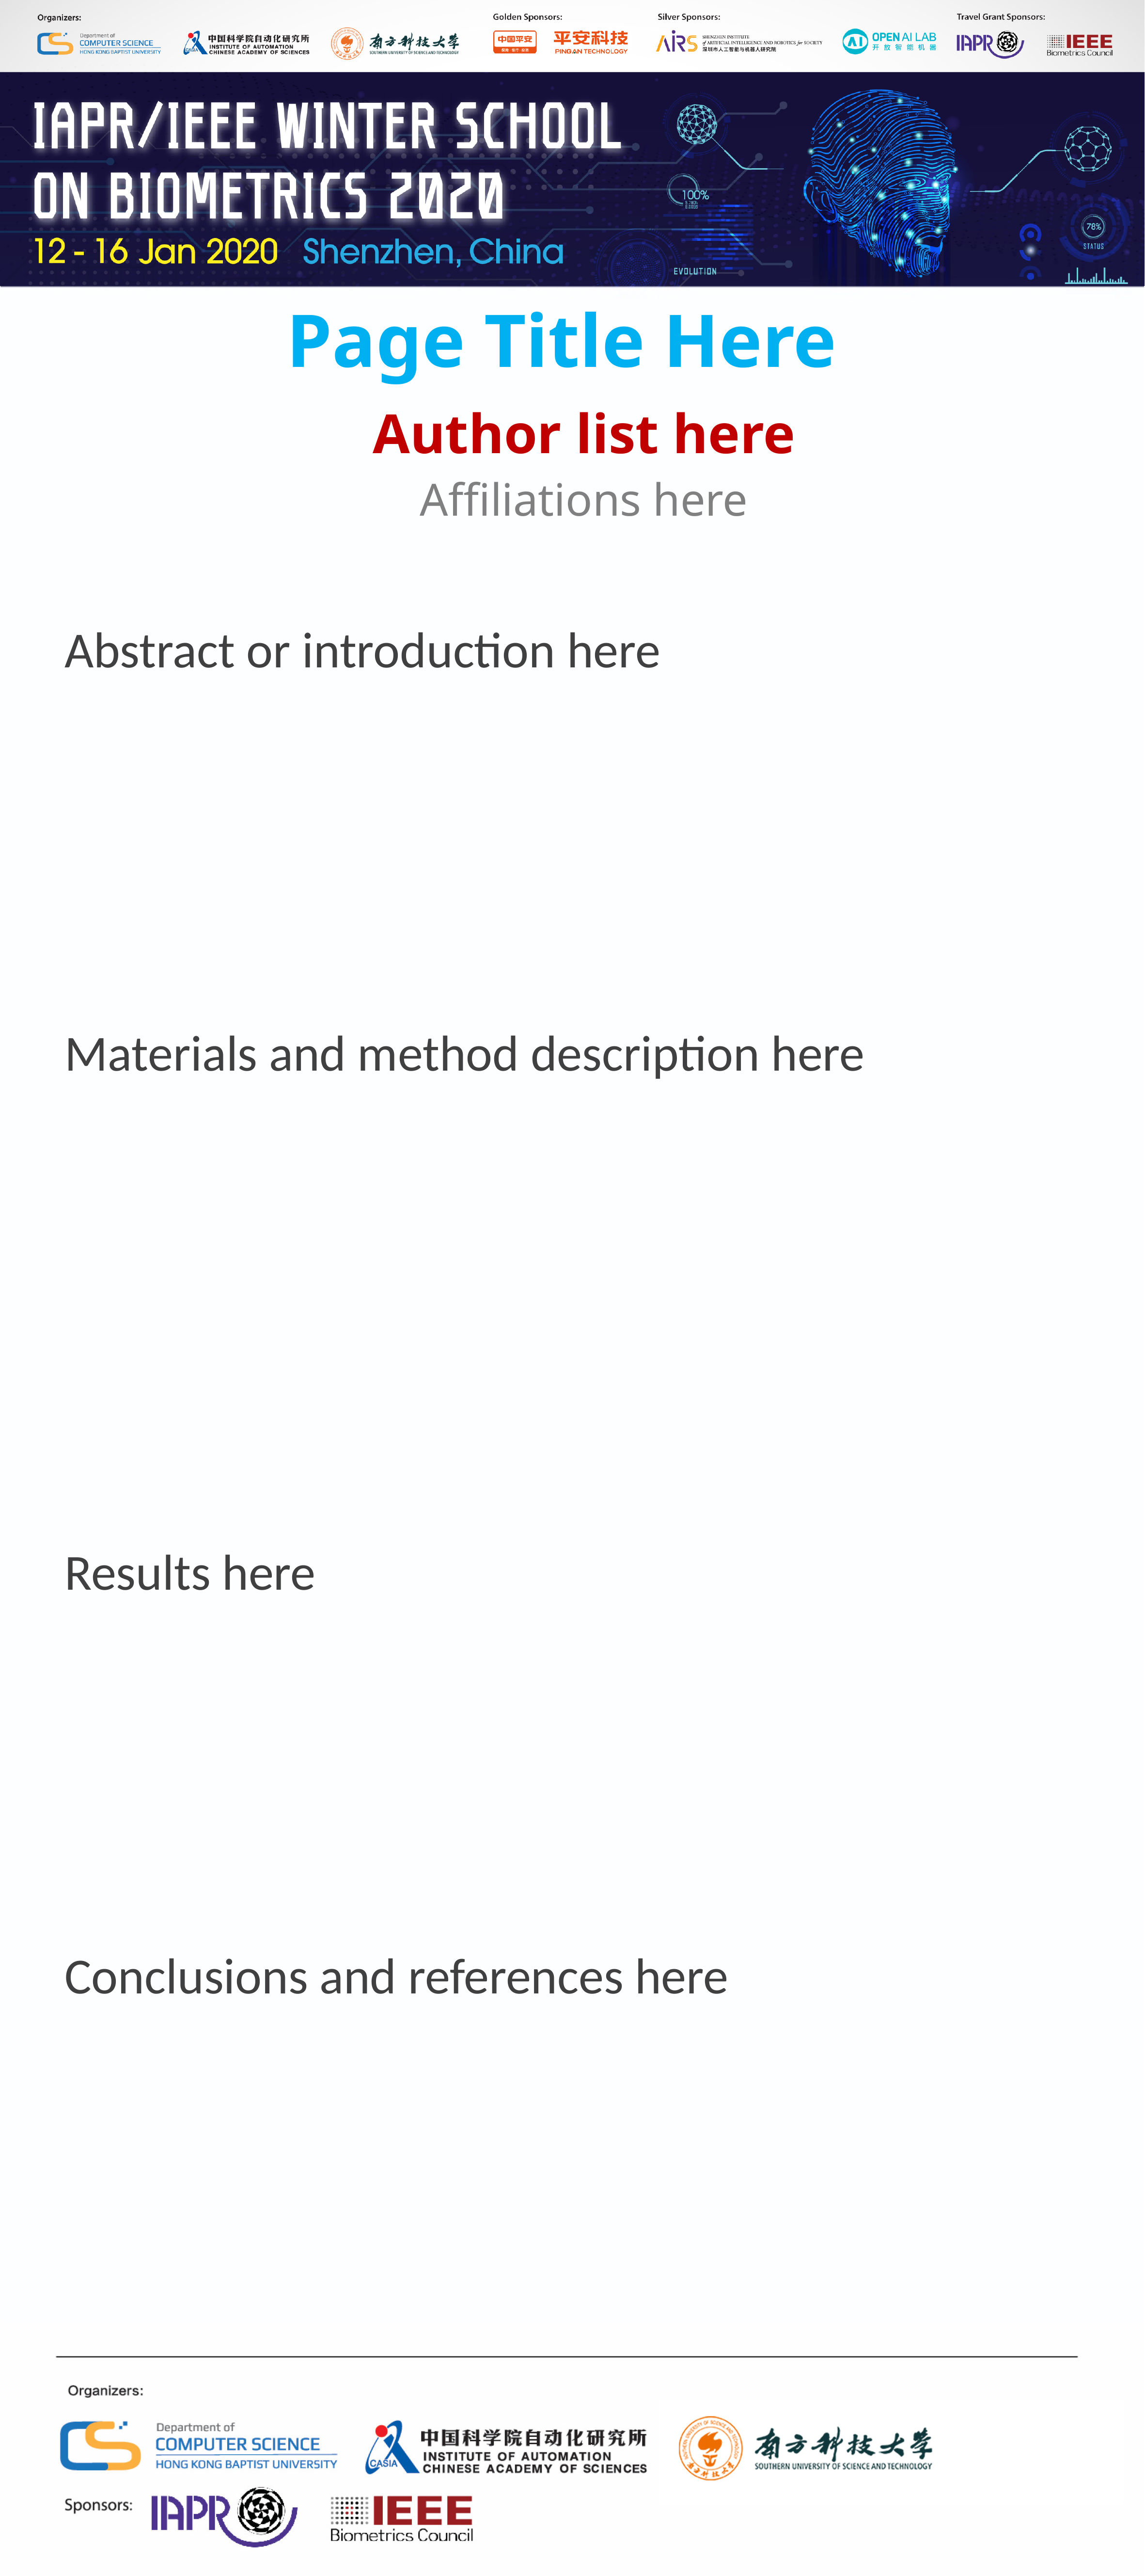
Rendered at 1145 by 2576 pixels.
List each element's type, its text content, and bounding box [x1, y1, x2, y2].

picture [0, 0, 1145, 2576]
text_box Conclusions and references here [57, 1939, 953, 2007]
text_box Author list here [113, 395, 1056, 468]
text_box Abstract or introduction here [57, 613, 953, 681]
text_box Results here [57, 1535, 953, 1604]
text_box Page Title Here [91, 290, 1034, 388]
text_box Materials and method description here [57, 1017, 953, 1085]
text_box Affiliations here [290, 468, 878, 588]
